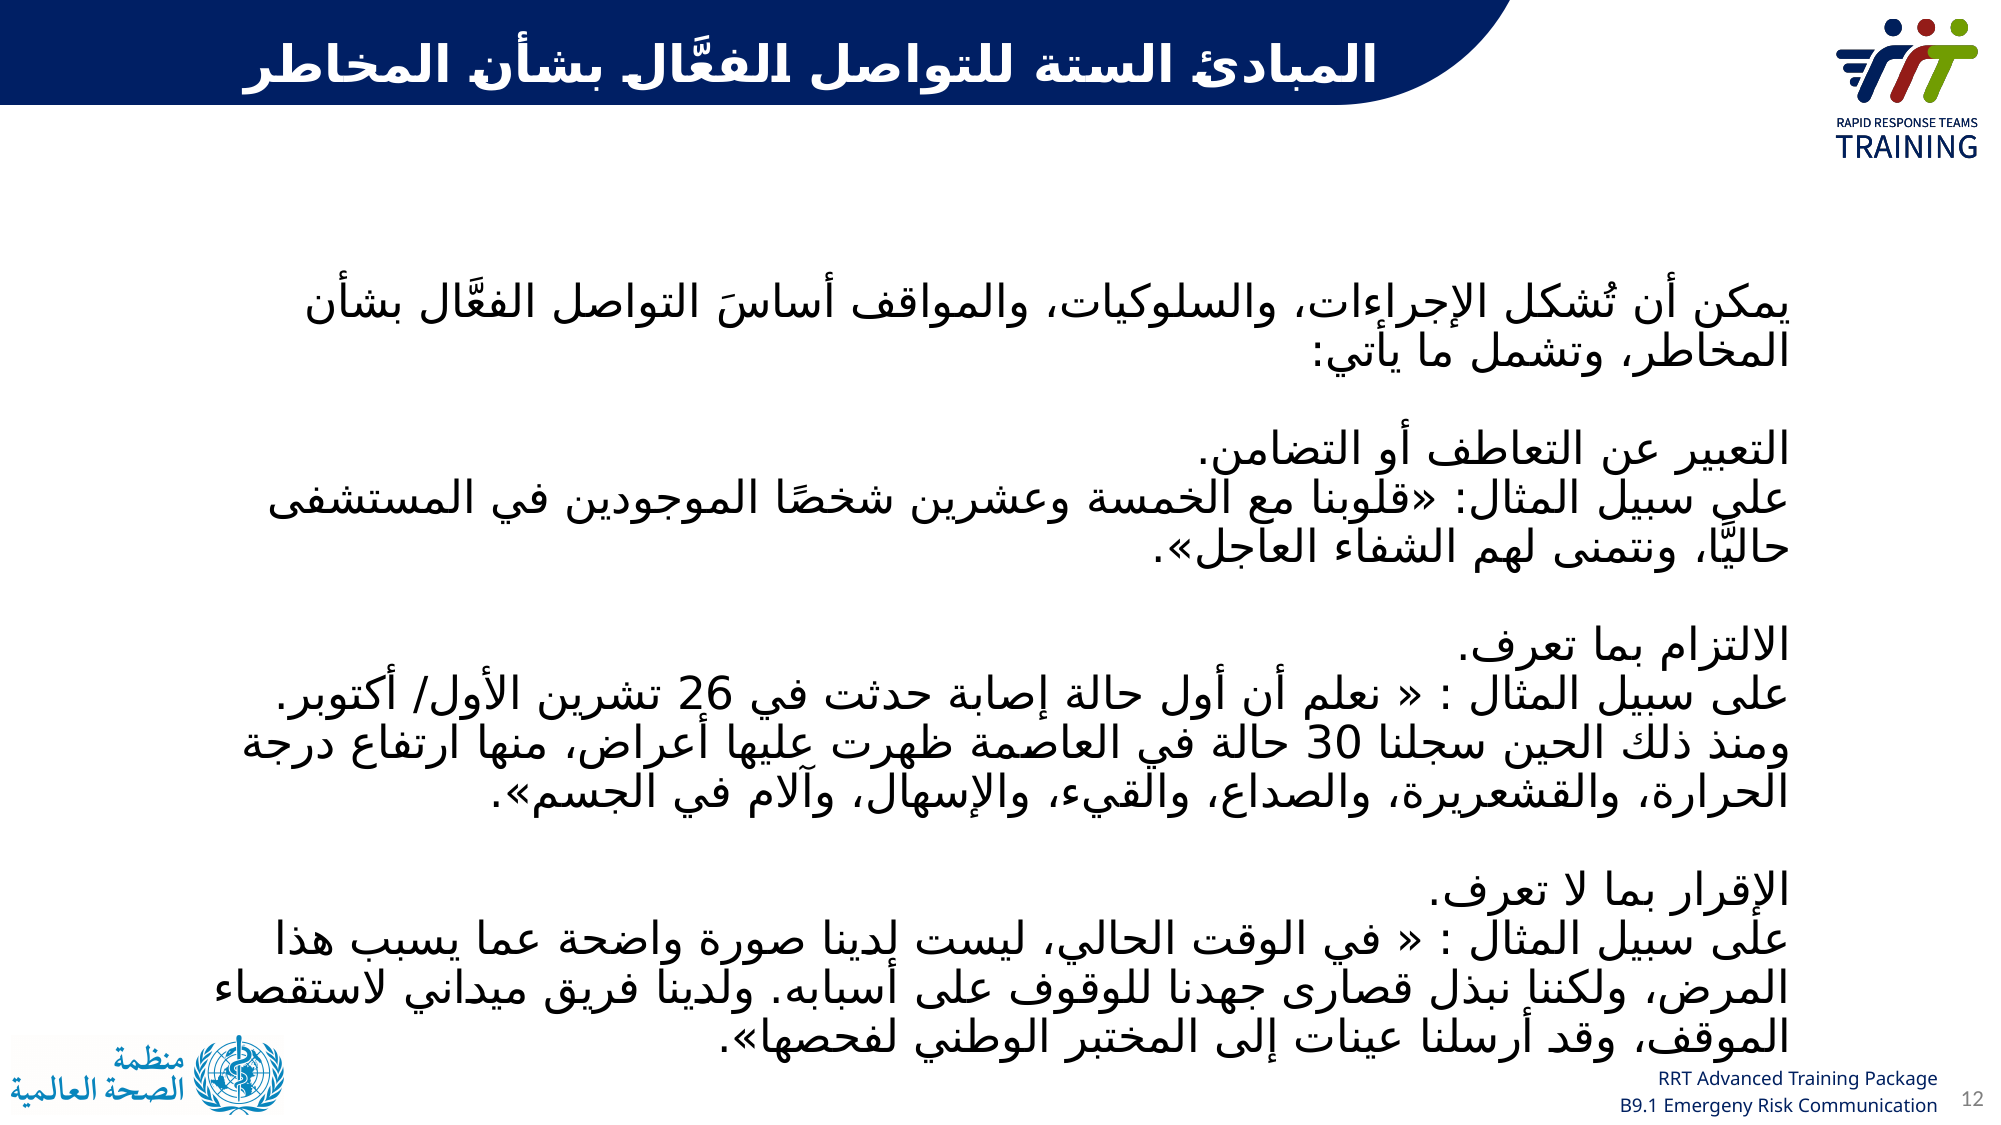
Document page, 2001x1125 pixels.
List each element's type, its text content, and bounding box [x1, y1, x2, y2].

picture [241, 1050, 247, 1059]
list يمكن أن تُشكل الإجراءات، والسلوكيات، والمواقف أساسَ التواصل الفعَّال بشأن المخاطر، وتشمل ما يأتي: التعبير عن التعاطف أو التضامن. على سبيل المثال: «قلوبنا مع الخمسة وعشرين شخصًا الموجودين في المستشفى حاليًّا، ونتمنى لهم الشفاء العاجل». الالتزام بما تعرف. على سبيل المثال : « نعلم أن أول حالة إصابة حدثت في 26 تشرين الأول/ أكتوبر. ومنذ ذلك الحين سجلنا 30 حالة في العاصمة ظهرت عليها أعراض، منها ارتفاع درجة الحرارة، والقشعريرة، والصداع، والقيء، والإسهال، وآلام في الجسم». الإقرار بما لا تعرف. على سبيل المثال : « في الوقت الحالي، ليست لدينا صورة واضحة عما يسبب هذا المرض، ولكننا نبذل قصارى جهدنا للوقوف على أسبابه. ولدينا فريق ميداني لاستقصاء الموقف، وقد أرسلنا عينات إلى المختبر الوطني لفحصها». [200, 270, 1800, 989]
text_box المبادئ الستة للتواصل الفعَّال بشأن المخاطر [22, 15, 1387, 118]
picture [11, 1035, 284, 1115]
picture [1835, 19, 1978, 167]
picture [0, 0, 1533, 105]
